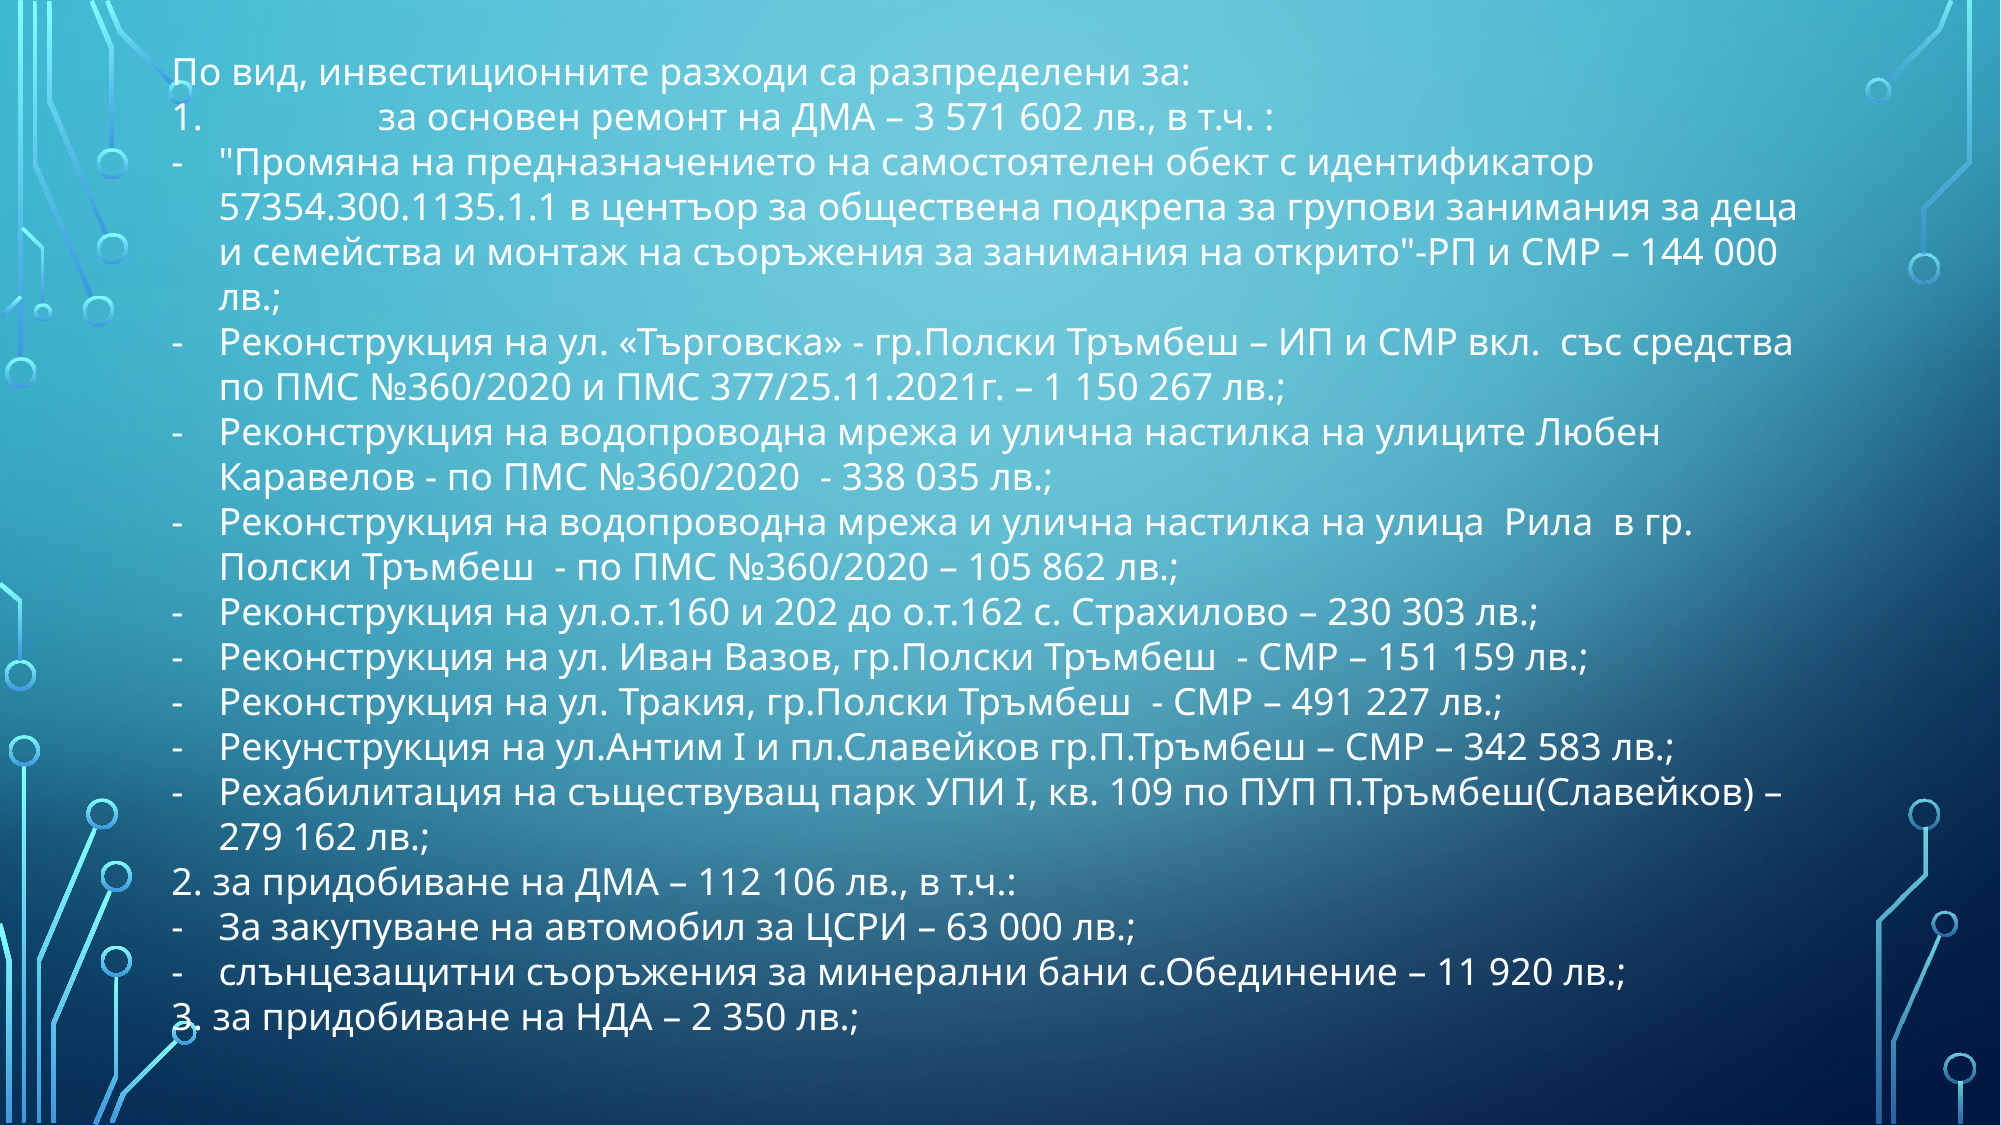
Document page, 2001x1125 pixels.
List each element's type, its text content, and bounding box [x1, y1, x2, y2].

text_box По вид, инвестиционните разходи са разпределени за: за основен ремонт на ДМА – 3 571 602 лв., в т.ч. : "Промяна на предназначението на самостоятелен обект с идентификатор 57354.300.1135.1.1 в центъор за обществена подкрепа за групови занимания за деца и семейства и монтаж на съоръжения за занимания на открито"-РП и СМР – 144 000 лв.; Реконструкция на ул. «Търговска» - гр.Полски Тръмбеш – ИП и СМР вкл. със средства по ПМС №360/2020 и ПМС 377/25.11.2021г. – 1 150 267 лв.; Реконструкция на водопроводна мрежа и улична настилка на улиците Любен Каравелов - по ПМС №360/2020 - 338 035 лв.; Реконструкция на водопроводна мрежа и улична настилка на улицa Рила в гр. Полски Тръмбеш - по ПМС №360/2020 – 105 862 лв.; Реконструкция на ул.о.т.160 и 202 до о.т.162 с. Страхилово – 230 303 лв.; Реконструкция на ул. Иван Вазов, гр.Полски Тръмбеш - СМР – 151 159 лв.; Реконструкция на ул. Тракия, гр.Полски Тръмбеш - СМР – 491 227 лв.; Рекунструкция на ул.Антим I и пл.Славейков гр.П.Тръмбеш – СМР – 342 583 лв.; Рехабилитация на съществуващ парк УПИ I, кв. 109 по ПУП П.Тръмбеш(Славейков) – 279 162 лв.; 2. за придобиване на ДМА – 112 106 лв., в т.ч.: За закупуване на автомобил за ЦСРИ – 63 000 лв.; слънцезащитни съоръжения за минерални бани с.Обединение – 11 920 лв.; 3. за придобиване на НДА – 2 350 лв.; [156, 40, 1845, 1046]
